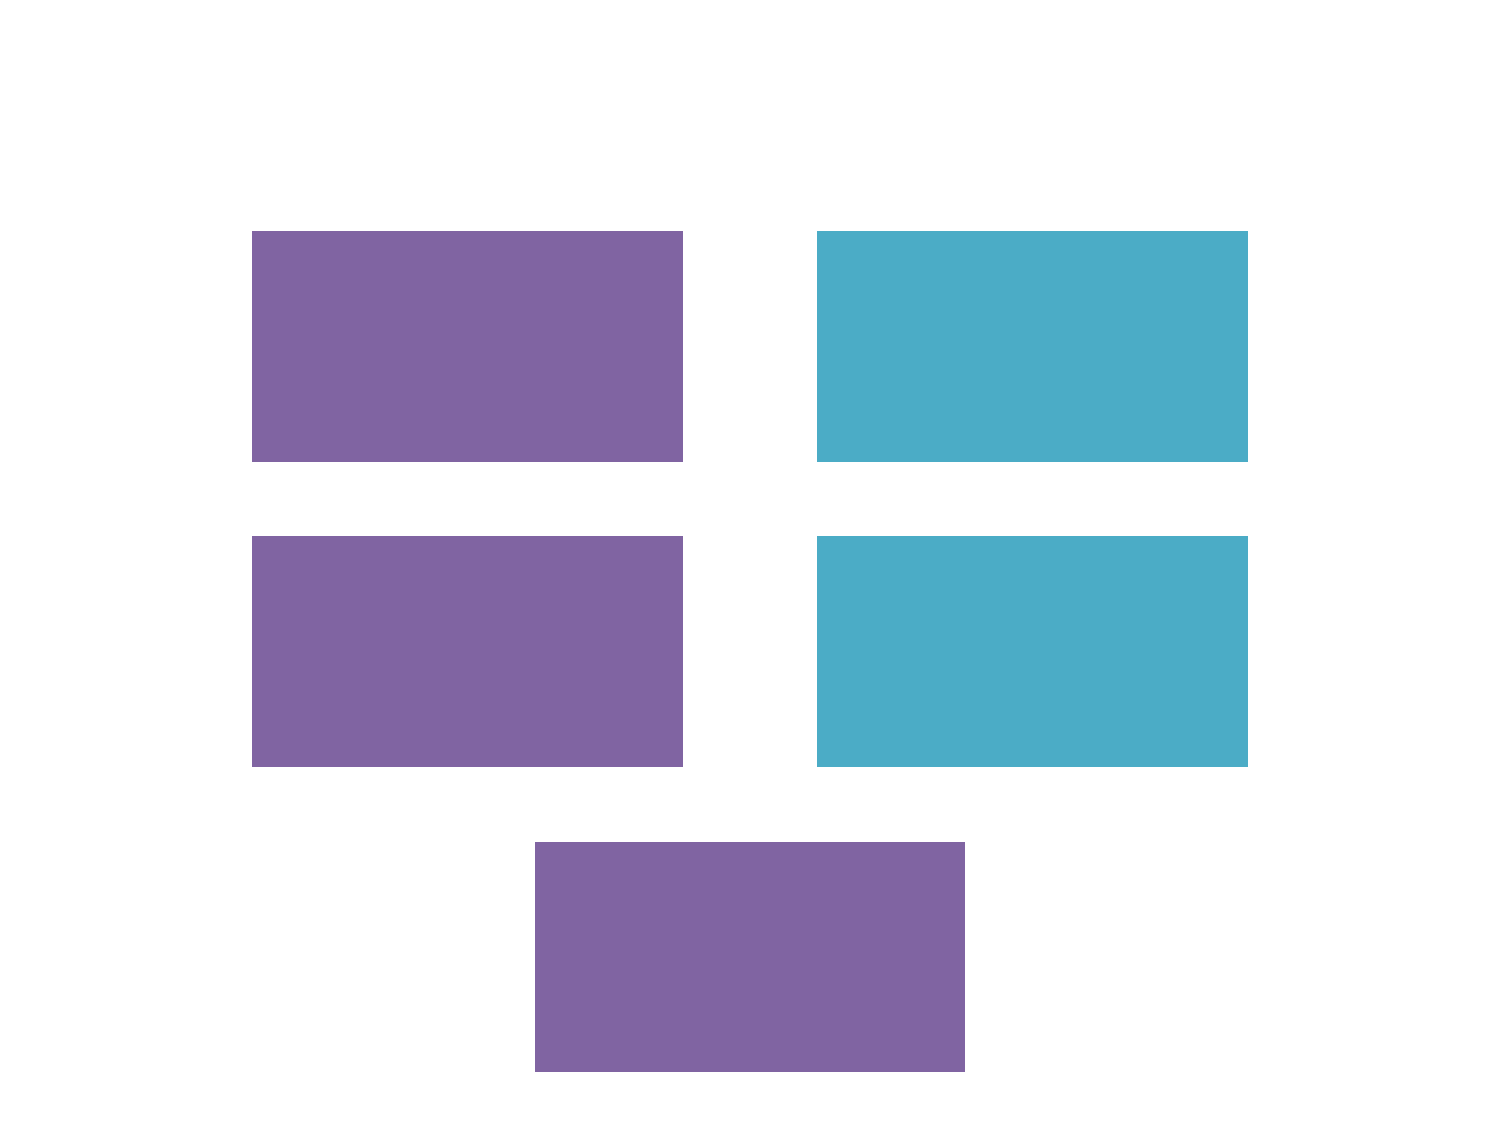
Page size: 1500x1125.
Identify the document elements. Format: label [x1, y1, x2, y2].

text_box [249, 228, 1251, 897]
